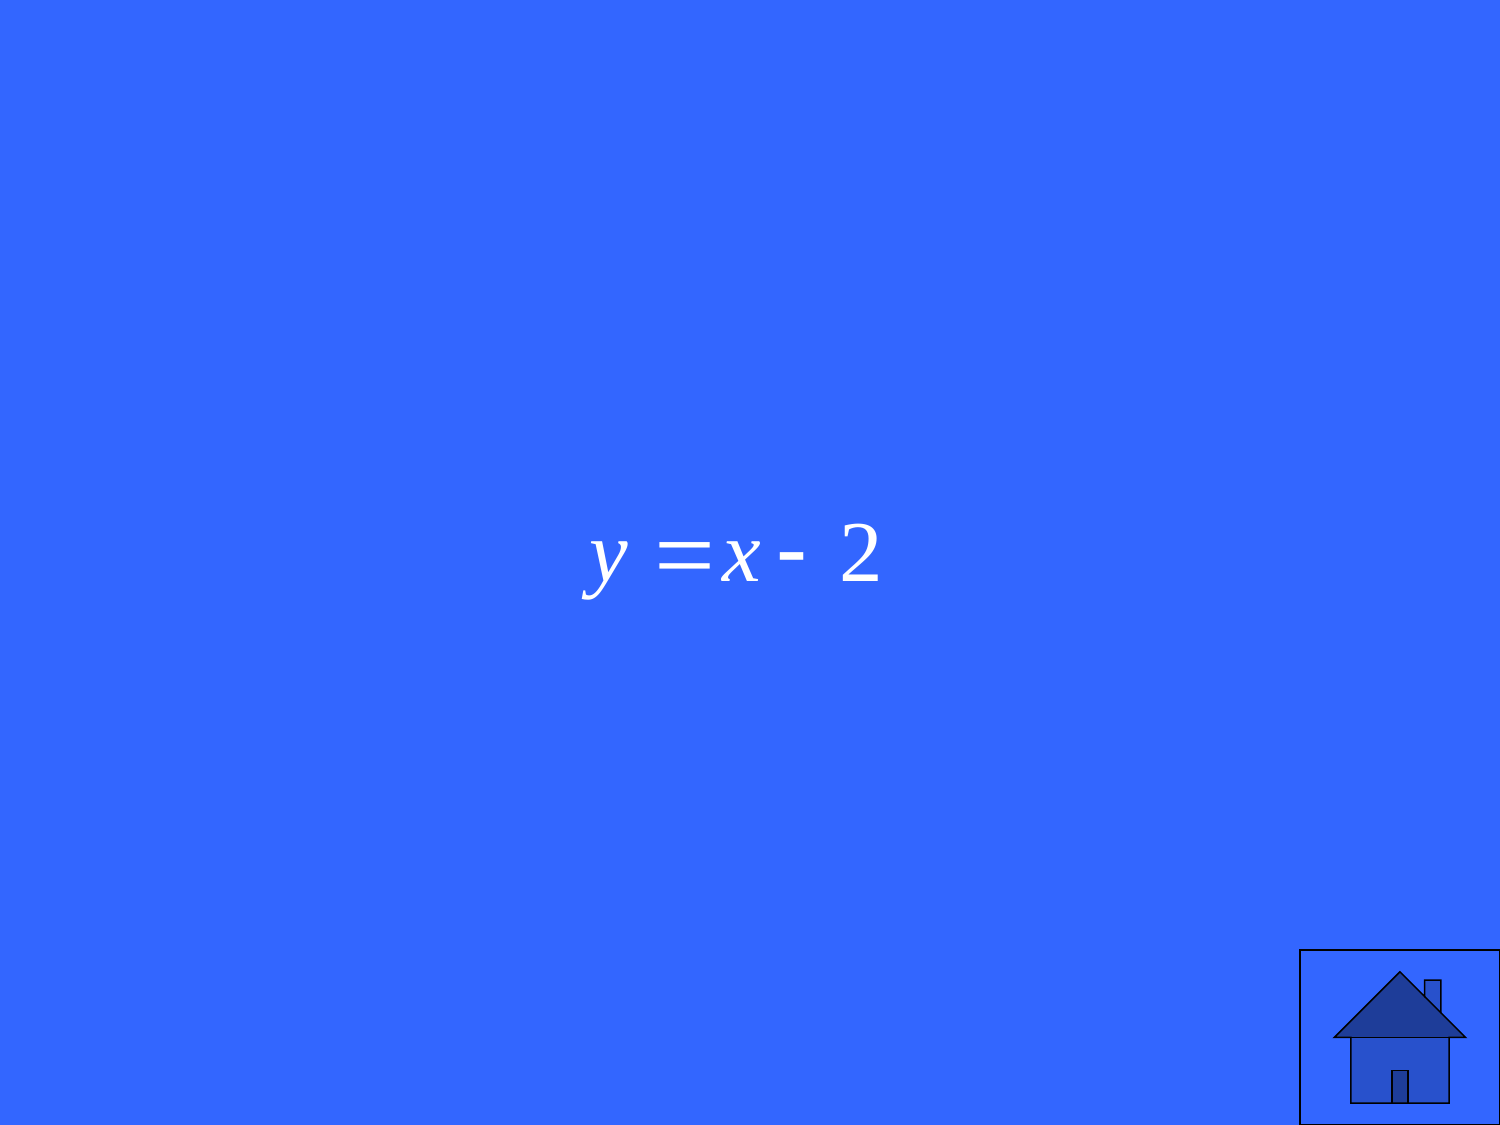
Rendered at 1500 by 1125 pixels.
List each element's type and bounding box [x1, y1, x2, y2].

text_box [1299, 950, 1500, 1125]
text_box [568, 501, 895, 618]
text_box [1149, 899, 1500, 1125]
